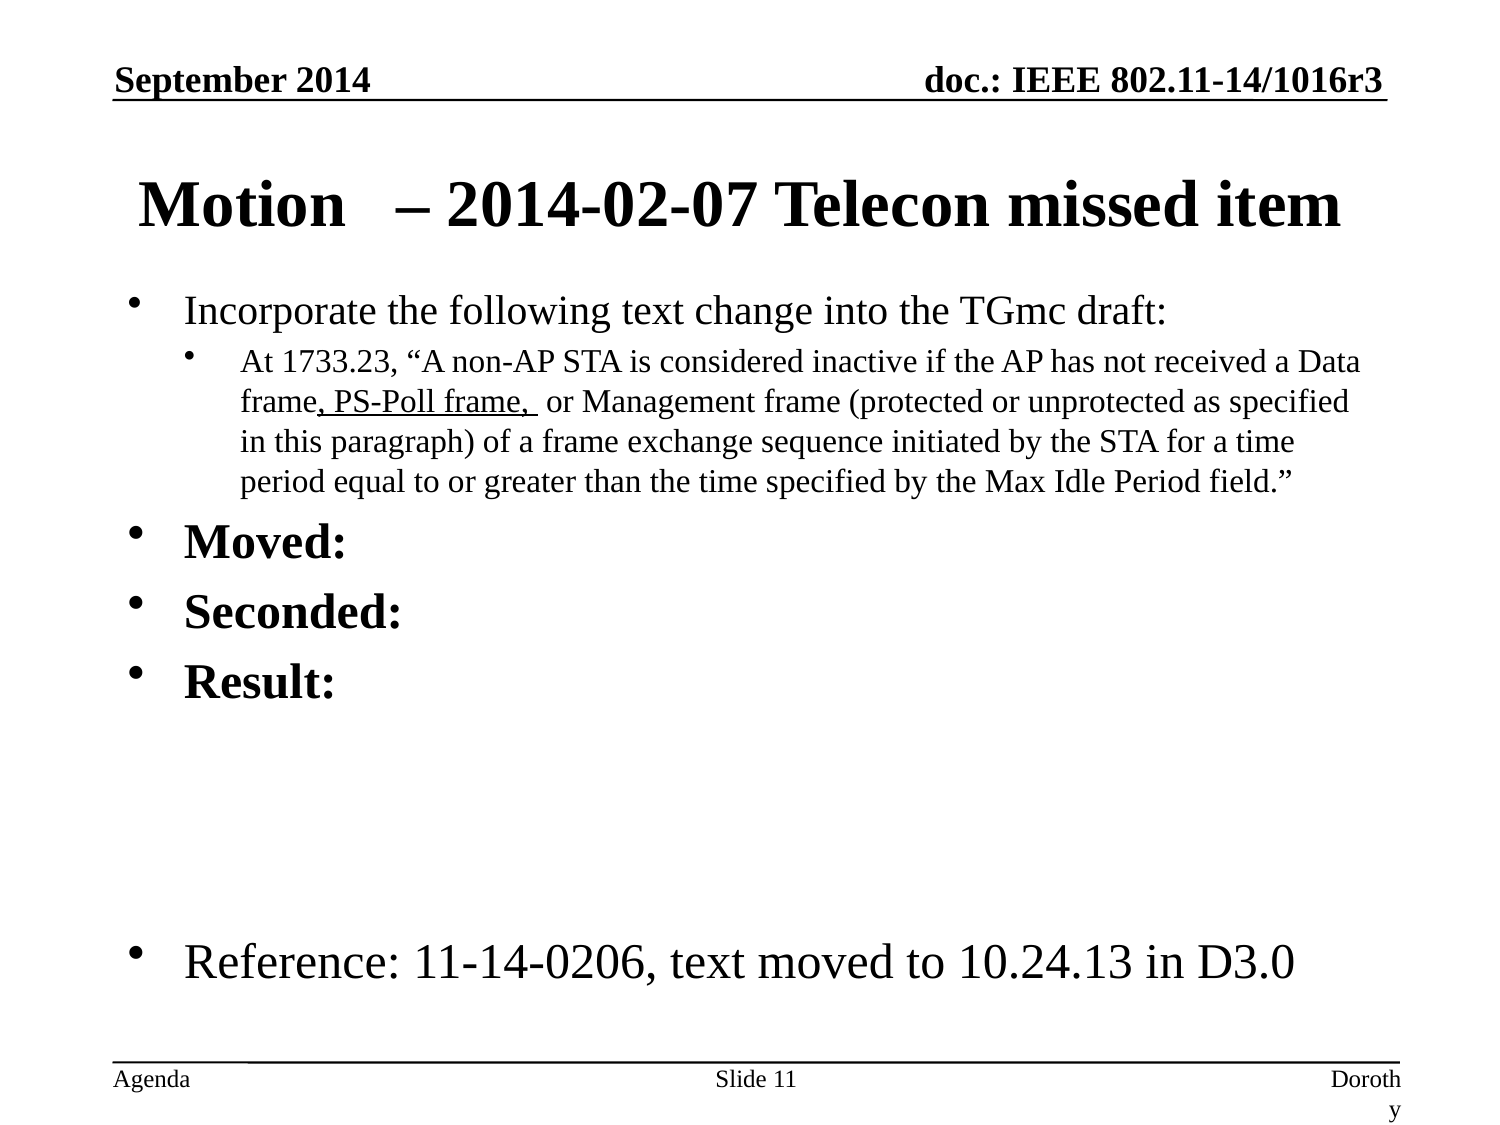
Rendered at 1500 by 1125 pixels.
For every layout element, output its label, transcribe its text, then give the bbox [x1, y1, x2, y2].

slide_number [114, 54, 425, 100]
footer Dorothy Stanley, Aruba Networks [1325, 1062, 1402, 1093]
title Motion – 2014-02-07 Telecon missed item [112, 112, 1388, 275]
slide_number Slide 11 [712, 1062, 800, 1093]
list Incorporate the following text change into the TGmc draft: At 1733.23, “A non-AP STA is considered inactive if the AP has not received a Data frame, PS-Poll frame, or Management frame (protected or unprotected as specified in this paragraph) of a frame exchange sequence initiated by the STA for a time period equal to or greater than the time specified by the Max Idle Period field.” Moved: Seconded: Result: Reference: 11-14-0206, text moved to 10.24.13 in D3.0 [112, 275, 1388, 850]
